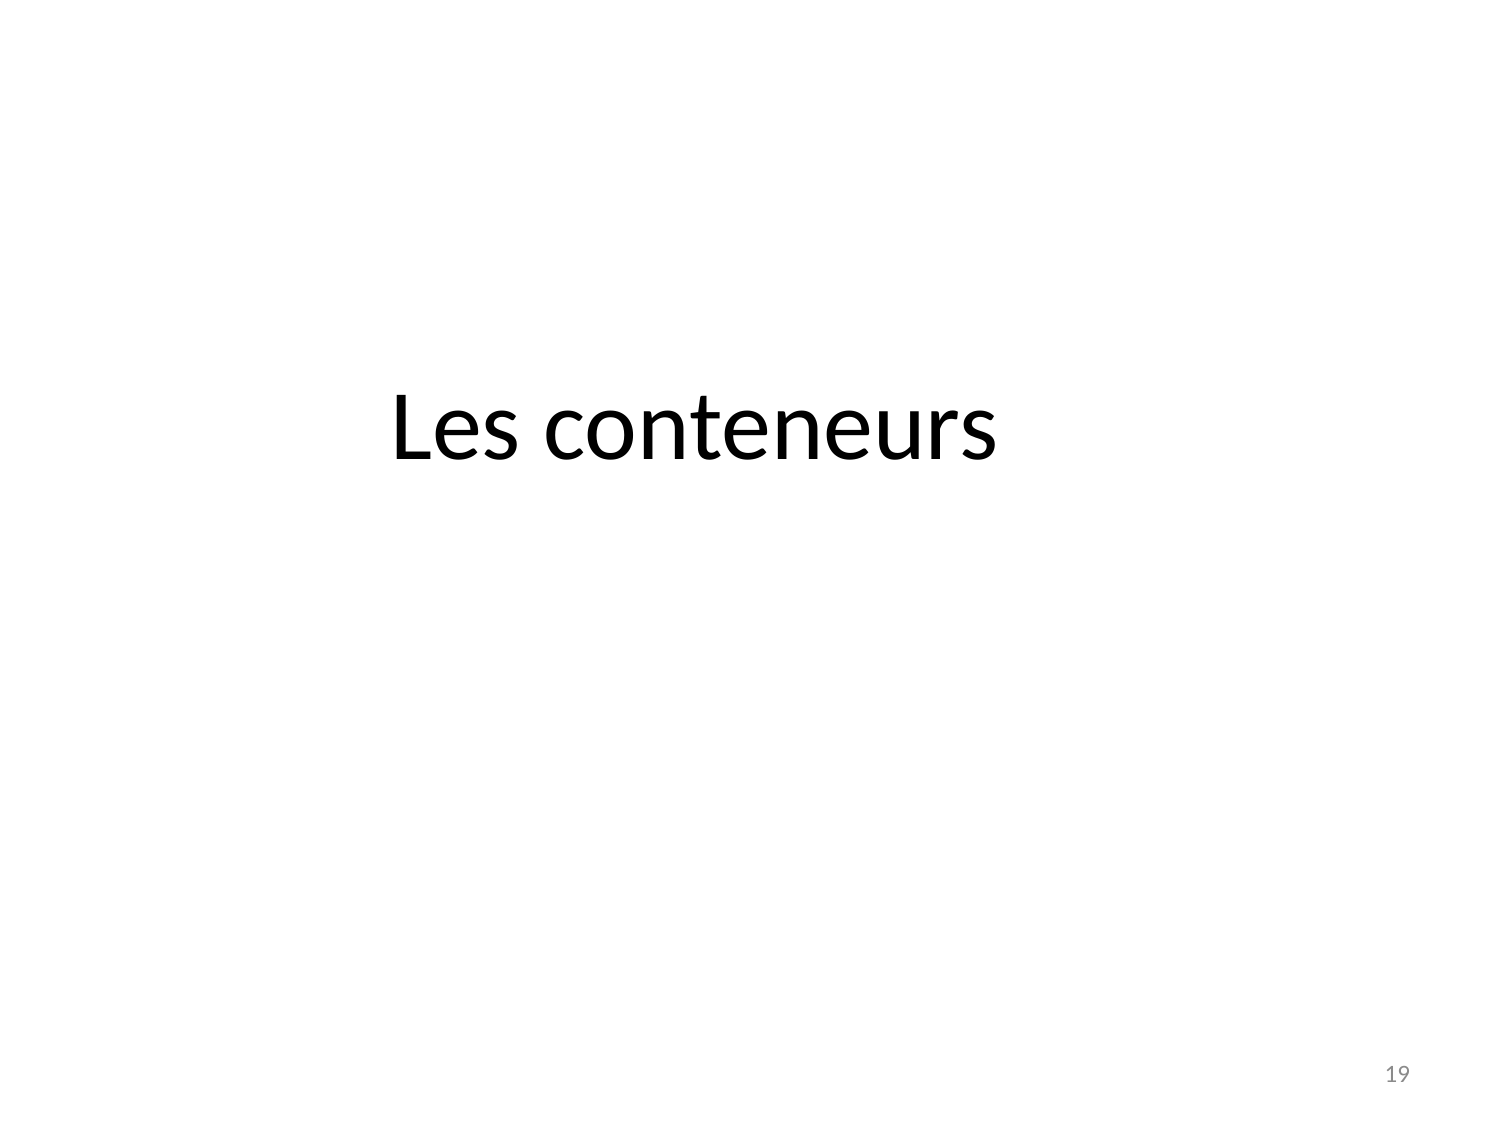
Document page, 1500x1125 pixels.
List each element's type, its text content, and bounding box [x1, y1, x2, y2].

slide_number 19 [1074, 1042, 1425, 1103]
list Les conteneurs [75, 262, 1425, 1005]
